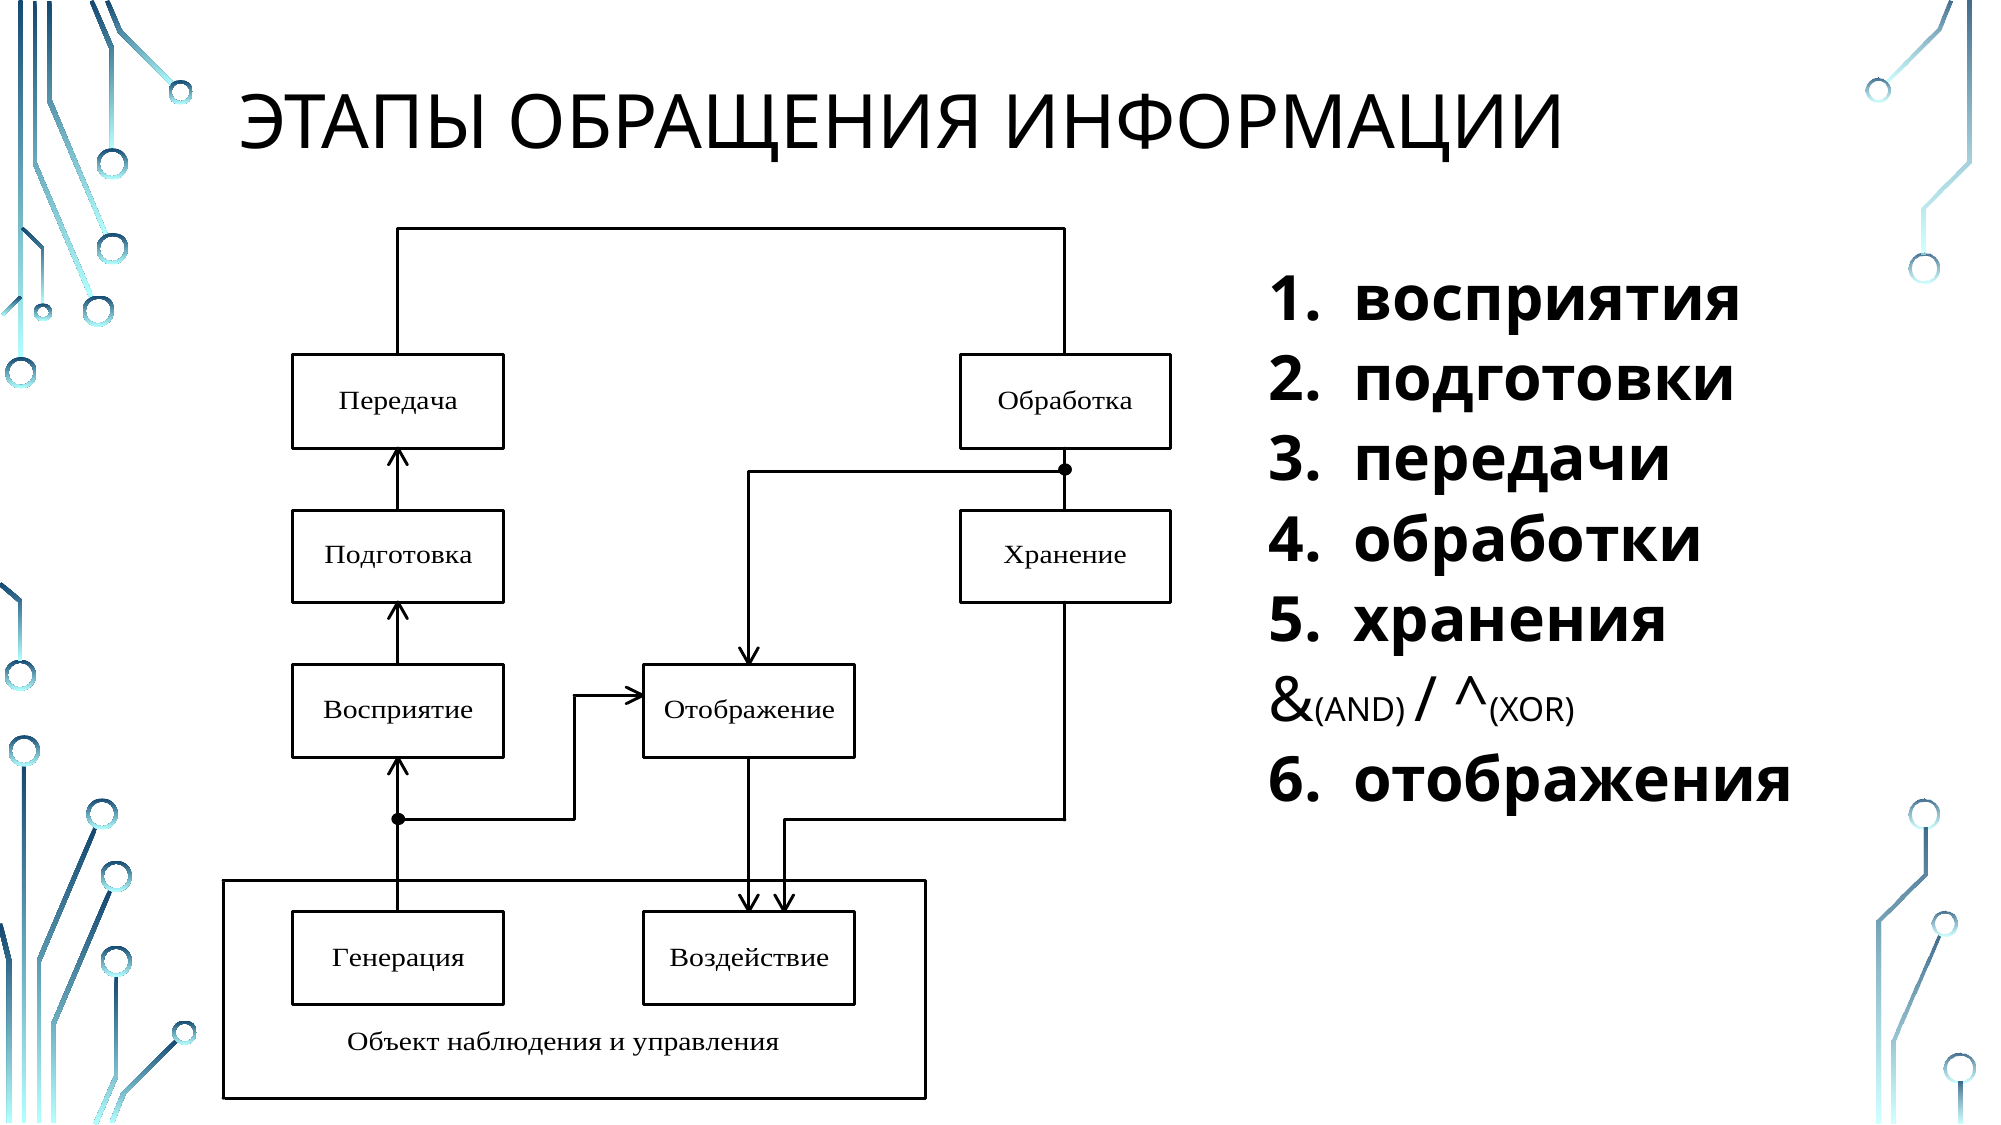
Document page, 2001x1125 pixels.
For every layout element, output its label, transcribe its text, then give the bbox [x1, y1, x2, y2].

text_box восприятия подготовки передачи обработки xранения &(AND) / ^(XOR) отображения [1254, 245, 1836, 822]
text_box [213, 110, 1180, 1106]
title ЭТАПЫ ОБРАЩЕНИЯ ИНФОРМАЦИИ [224, 3, 1850, 246]
